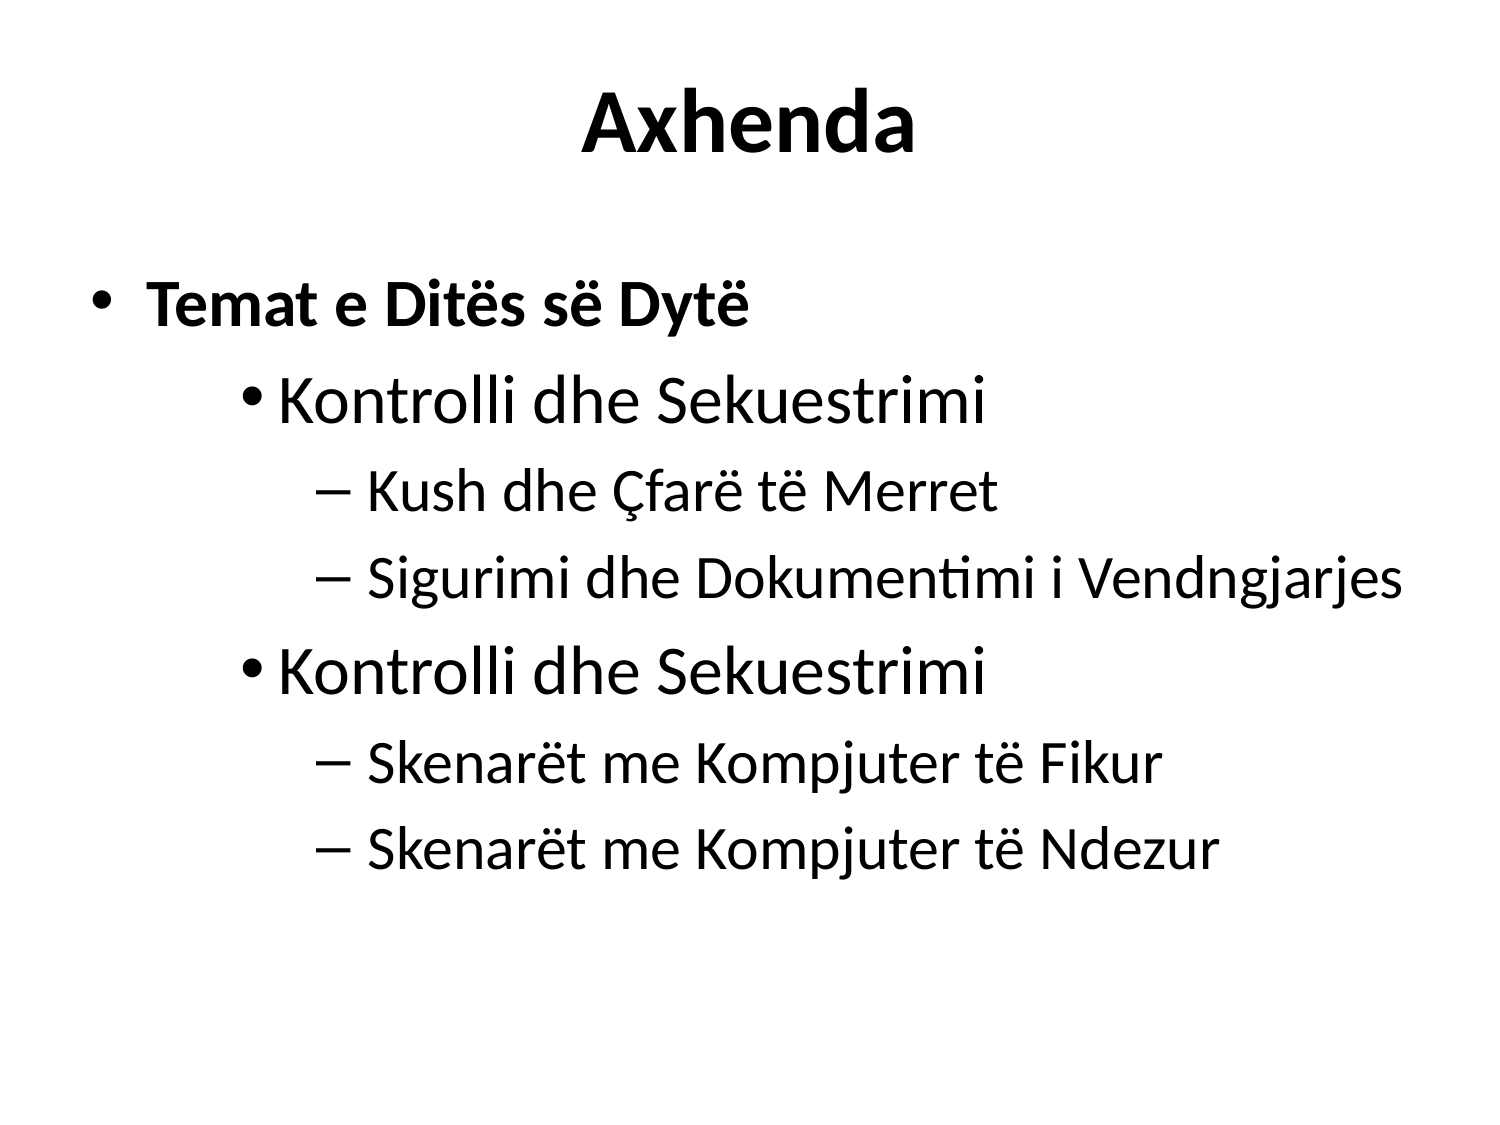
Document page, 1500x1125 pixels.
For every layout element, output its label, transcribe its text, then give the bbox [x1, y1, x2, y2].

list Temat e Ditës së Dytë Kontrolli dhe Sekuestrimi Kush dhe Çfarë të Merret Sigurimi dhe Dokumentimi i Vendngjarjes Kontrolli dhe Sekuestrimi Skenarët me Kompjuter të Fikur Skenarët me Kompjuter të Ndezur [75, 250, 1472, 897]
title Axhenda [75, 45, 1425, 187]
